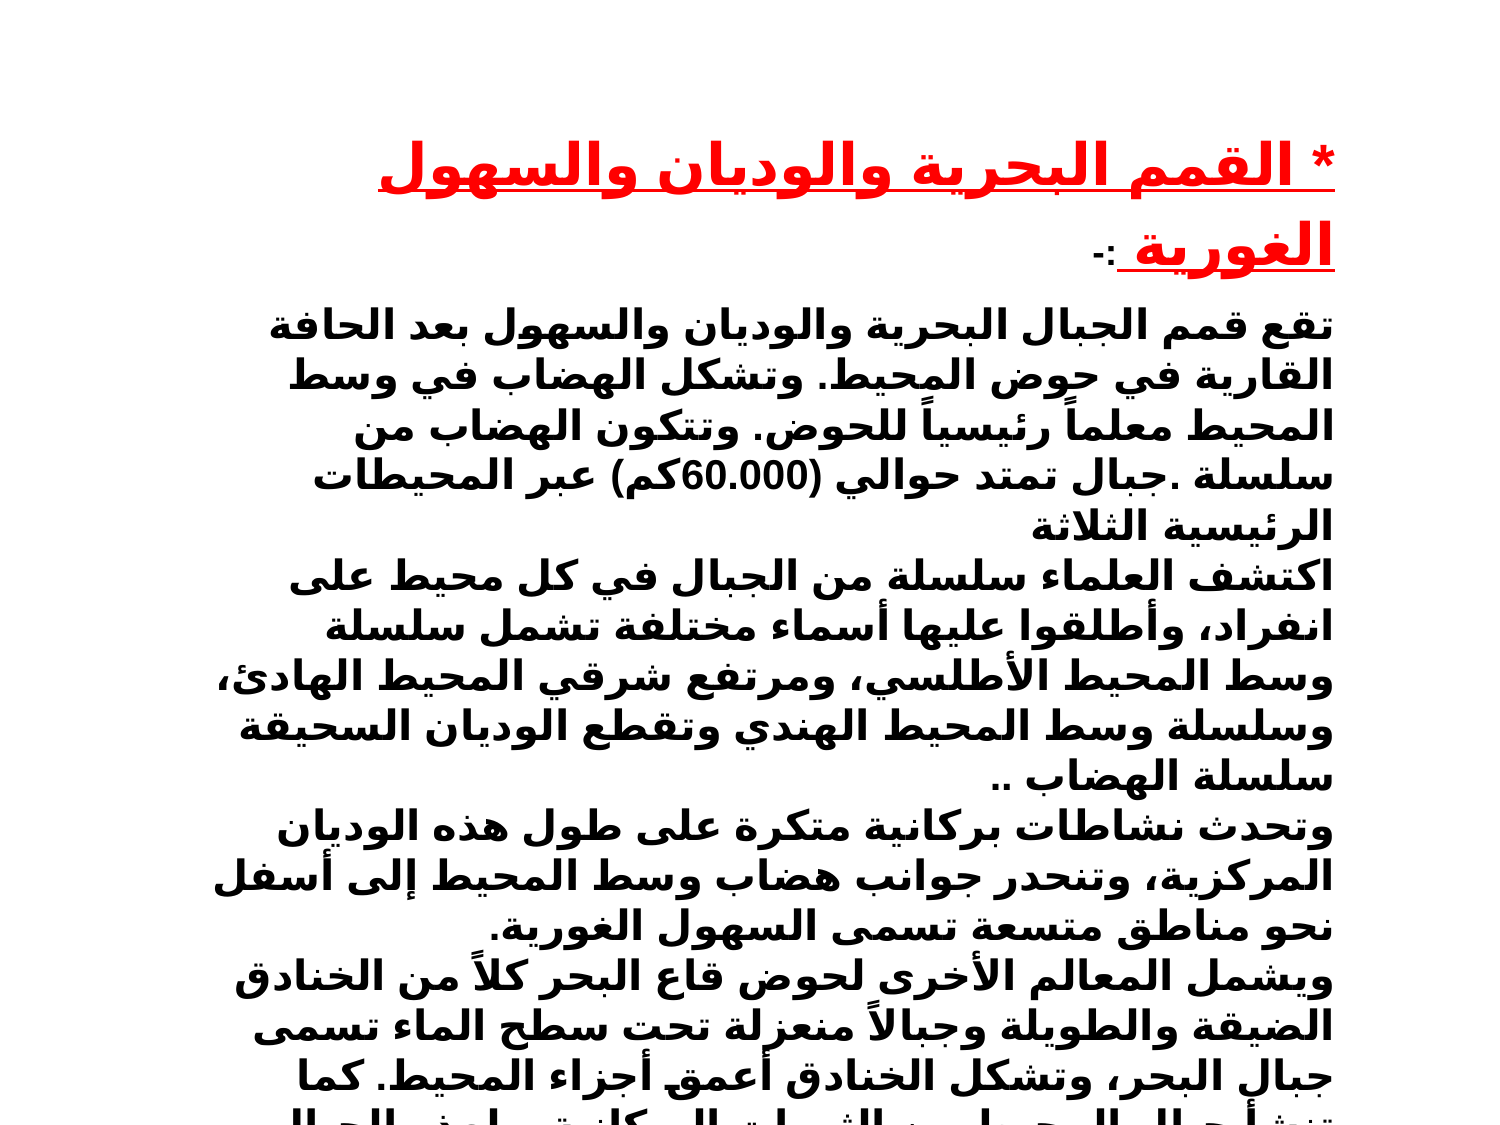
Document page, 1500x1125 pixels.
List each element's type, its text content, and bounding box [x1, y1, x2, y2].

text_box * القمم البحرية والوديان والسهول الغورية :- تقع قمم الجبال البحرية والوديان والسهول بعد الحافة القارية في حوض المحيط. وتشكل الهضاب في وسط المحيط معلماً رئيسياً للحوض. وتتكون الهضاب من سلسلة .جبال تمتد حوالي (60.000كم) عبر المحيطات الرئيسية الثلاثة اكتشف العلماء سلسلة من الجبال في كل محيط على انفراد، وأطلقوا عليها أسماء مختلفة تشمل سلسلة وسط المحيط الأطلسي، ومرتفع شرقي المحيط الهادئ، وسلسلة وسط المحيط الهندي وتقطع الوديان السحيقة سلسلة الهضاب .. وتحدث نشاطات بركانية متكرة على طول هذه الوديان المركزية، وتنحدر جوانب هضاب وسط المحيط إلى أسفل نحو مناطق متسعة تسمى السهول الغورية. ويشمل المعالم الأخرى لحوض قاع البحر كلاً من الخنادق الضيقة والطويلة وجبالاً منعزلة تحت سطح الماء تسمى جبال البحر، وتشكل الخنادق أعمق أجزاء المحيط. كما تنشأ جبال المحيط من الثورات البركانية. ولهذه الجبال جوانب شديدة الانحدار، وربما ترتفع حتى (4.000) م فوق قاع البحر [187, 109, 1350, 1125]
